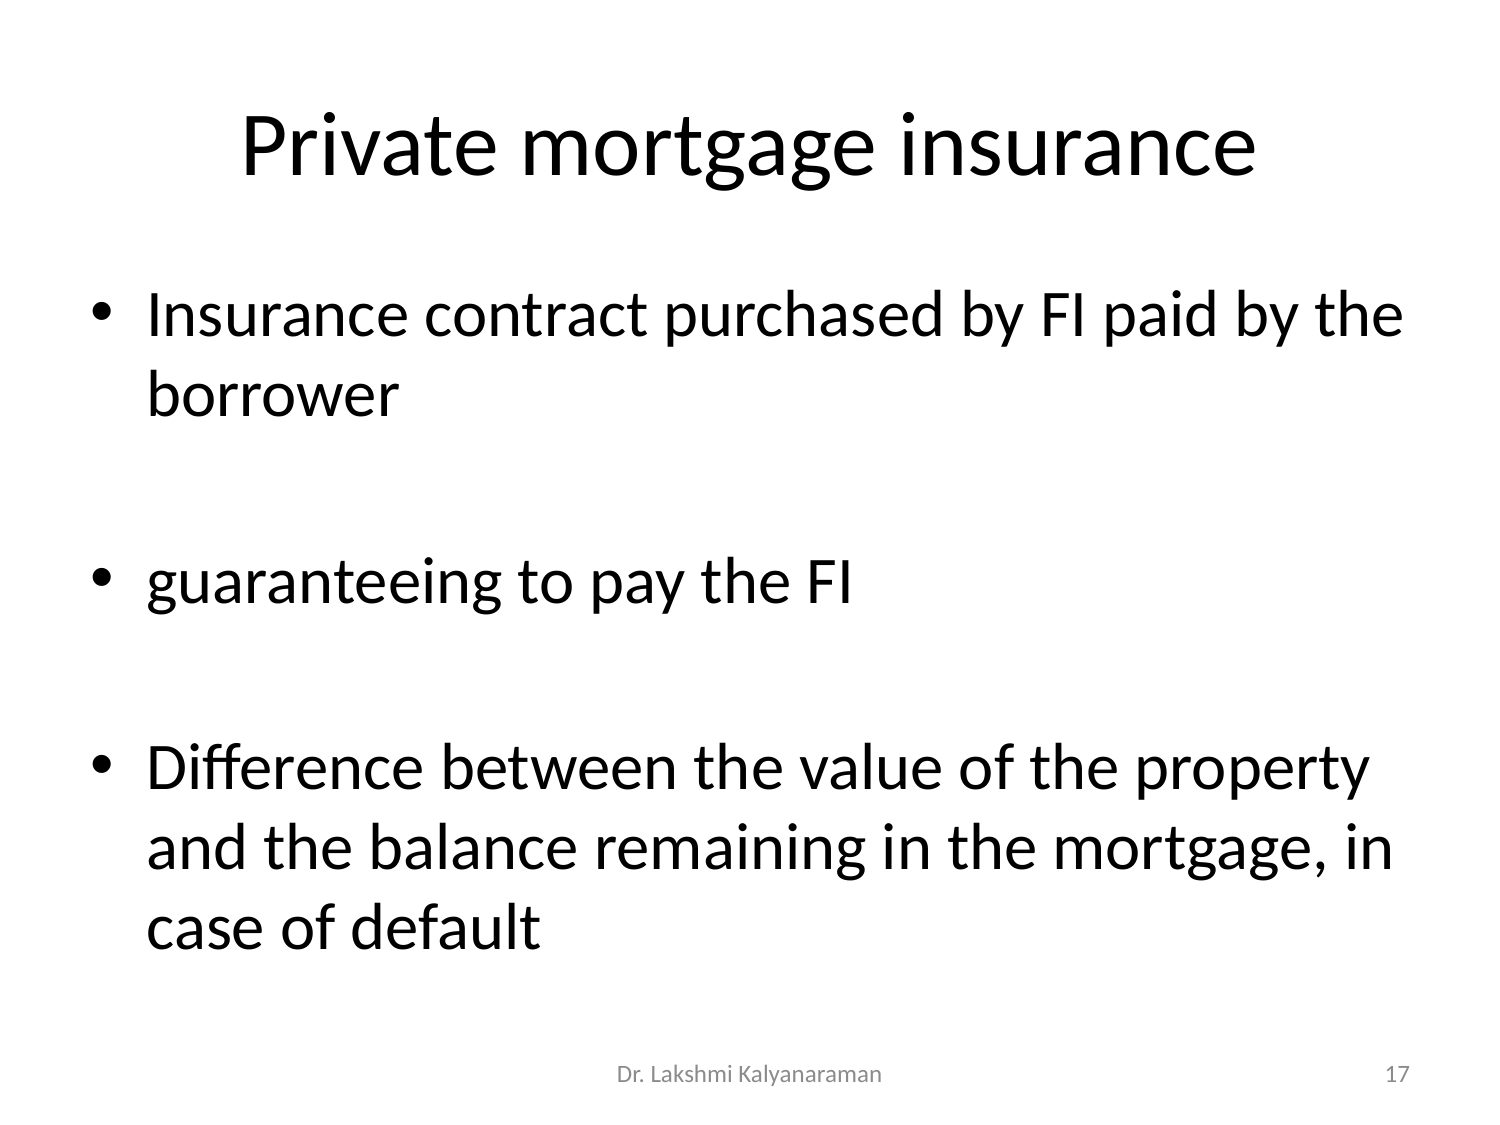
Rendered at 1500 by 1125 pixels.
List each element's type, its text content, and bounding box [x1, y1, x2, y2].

slide_number 17 [1074, 1042, 1425, 1103]
title Private mortgage insurance [75, 45, 1425, 233]
list Insurance contract purchased by FI paid by the borrower guaranteeing to pay the FI Difference between the value of the property and the balance remaining in the mortgage, in case of default [75, 262, 1425, 1005]
footer Dr. Lakshmi Kalyanaraman [512, 1042, 988, 1103]
